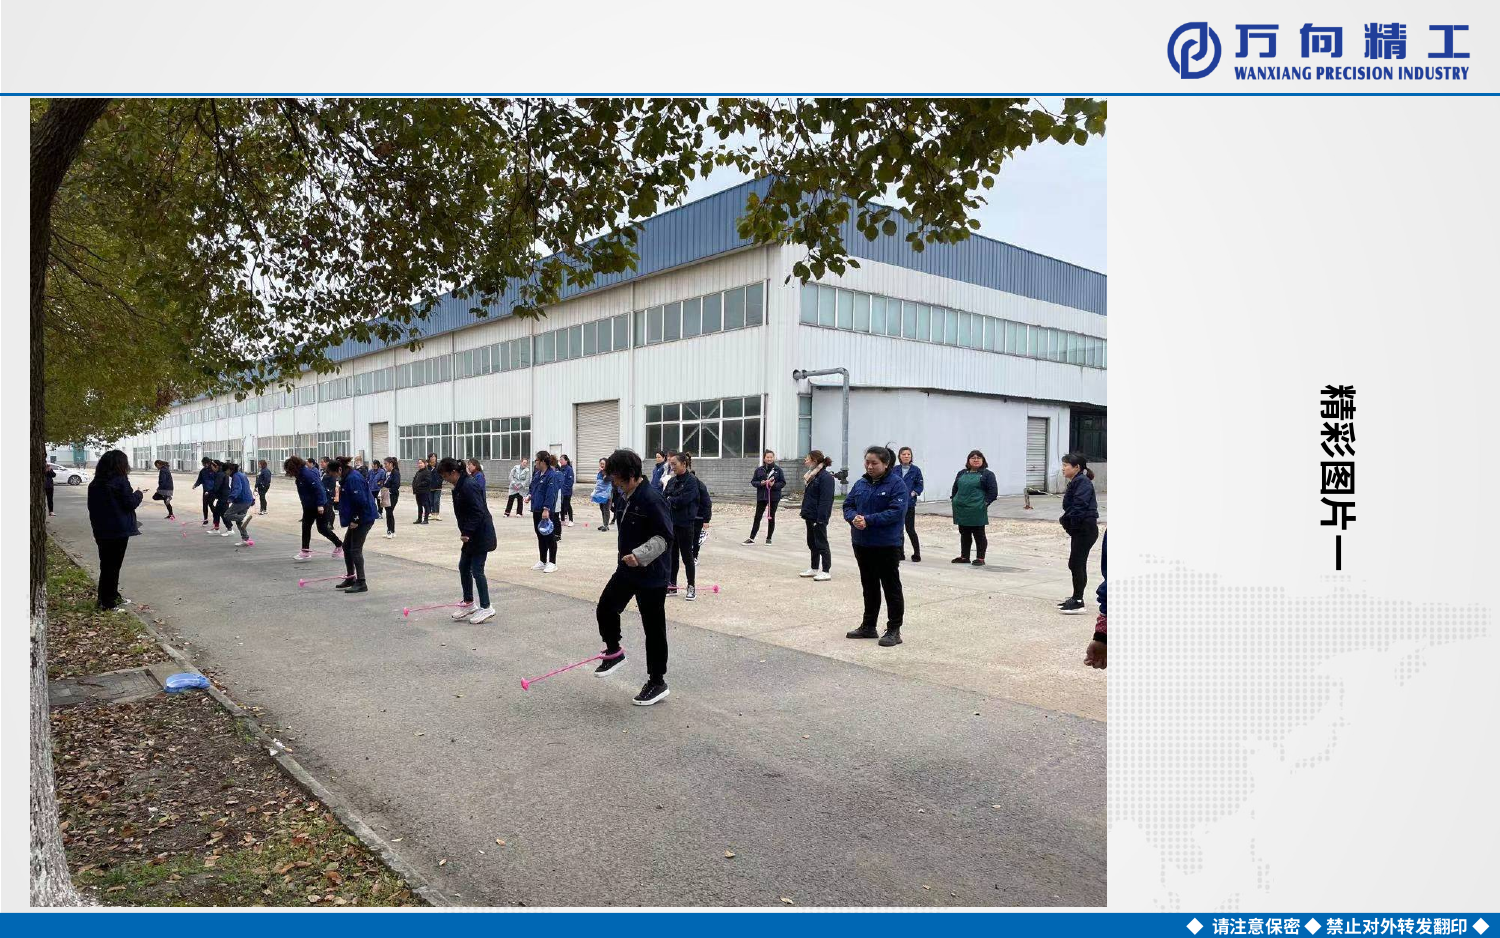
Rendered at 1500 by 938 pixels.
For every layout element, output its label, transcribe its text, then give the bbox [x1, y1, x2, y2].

text_box 精彩图片一 [1293, 146, 1370, 811]
picture [1, 0, 1500, 93]
picture [1, 96, 1500, 912]
